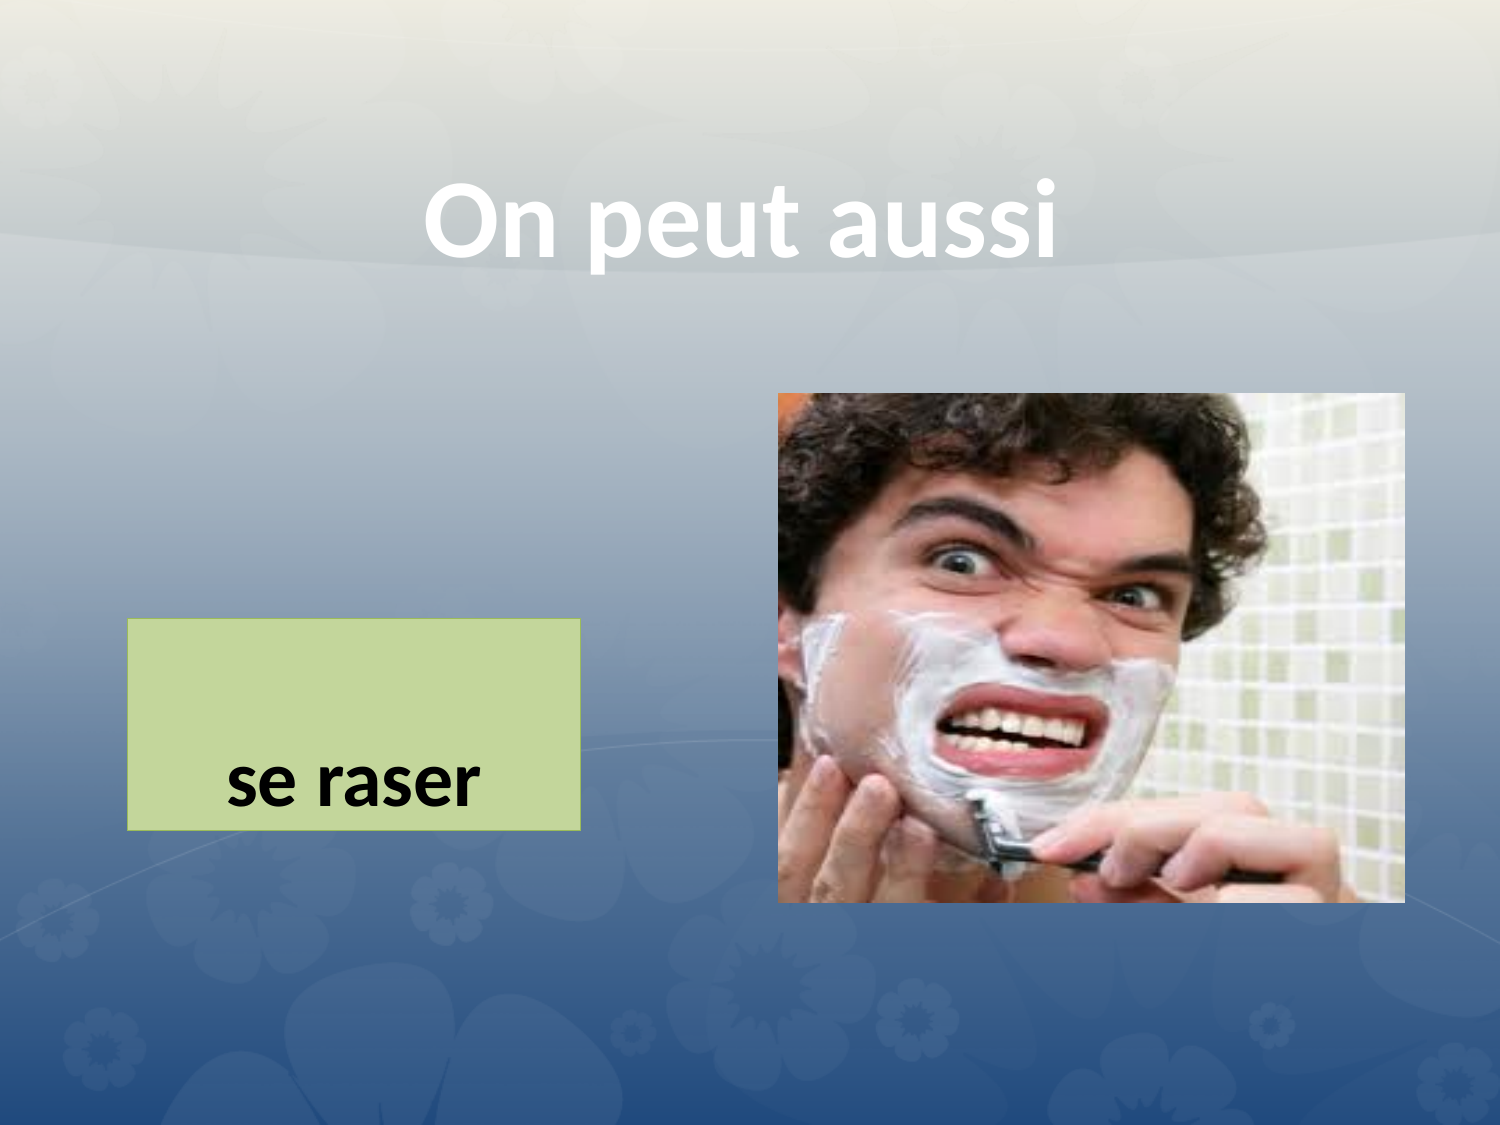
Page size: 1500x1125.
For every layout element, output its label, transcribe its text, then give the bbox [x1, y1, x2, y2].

picture [0, 0, 1500, 1125]
title On peut aussi [132, 88, 1377, 291]
subtitle se raser [127, 618, 581, 831]
